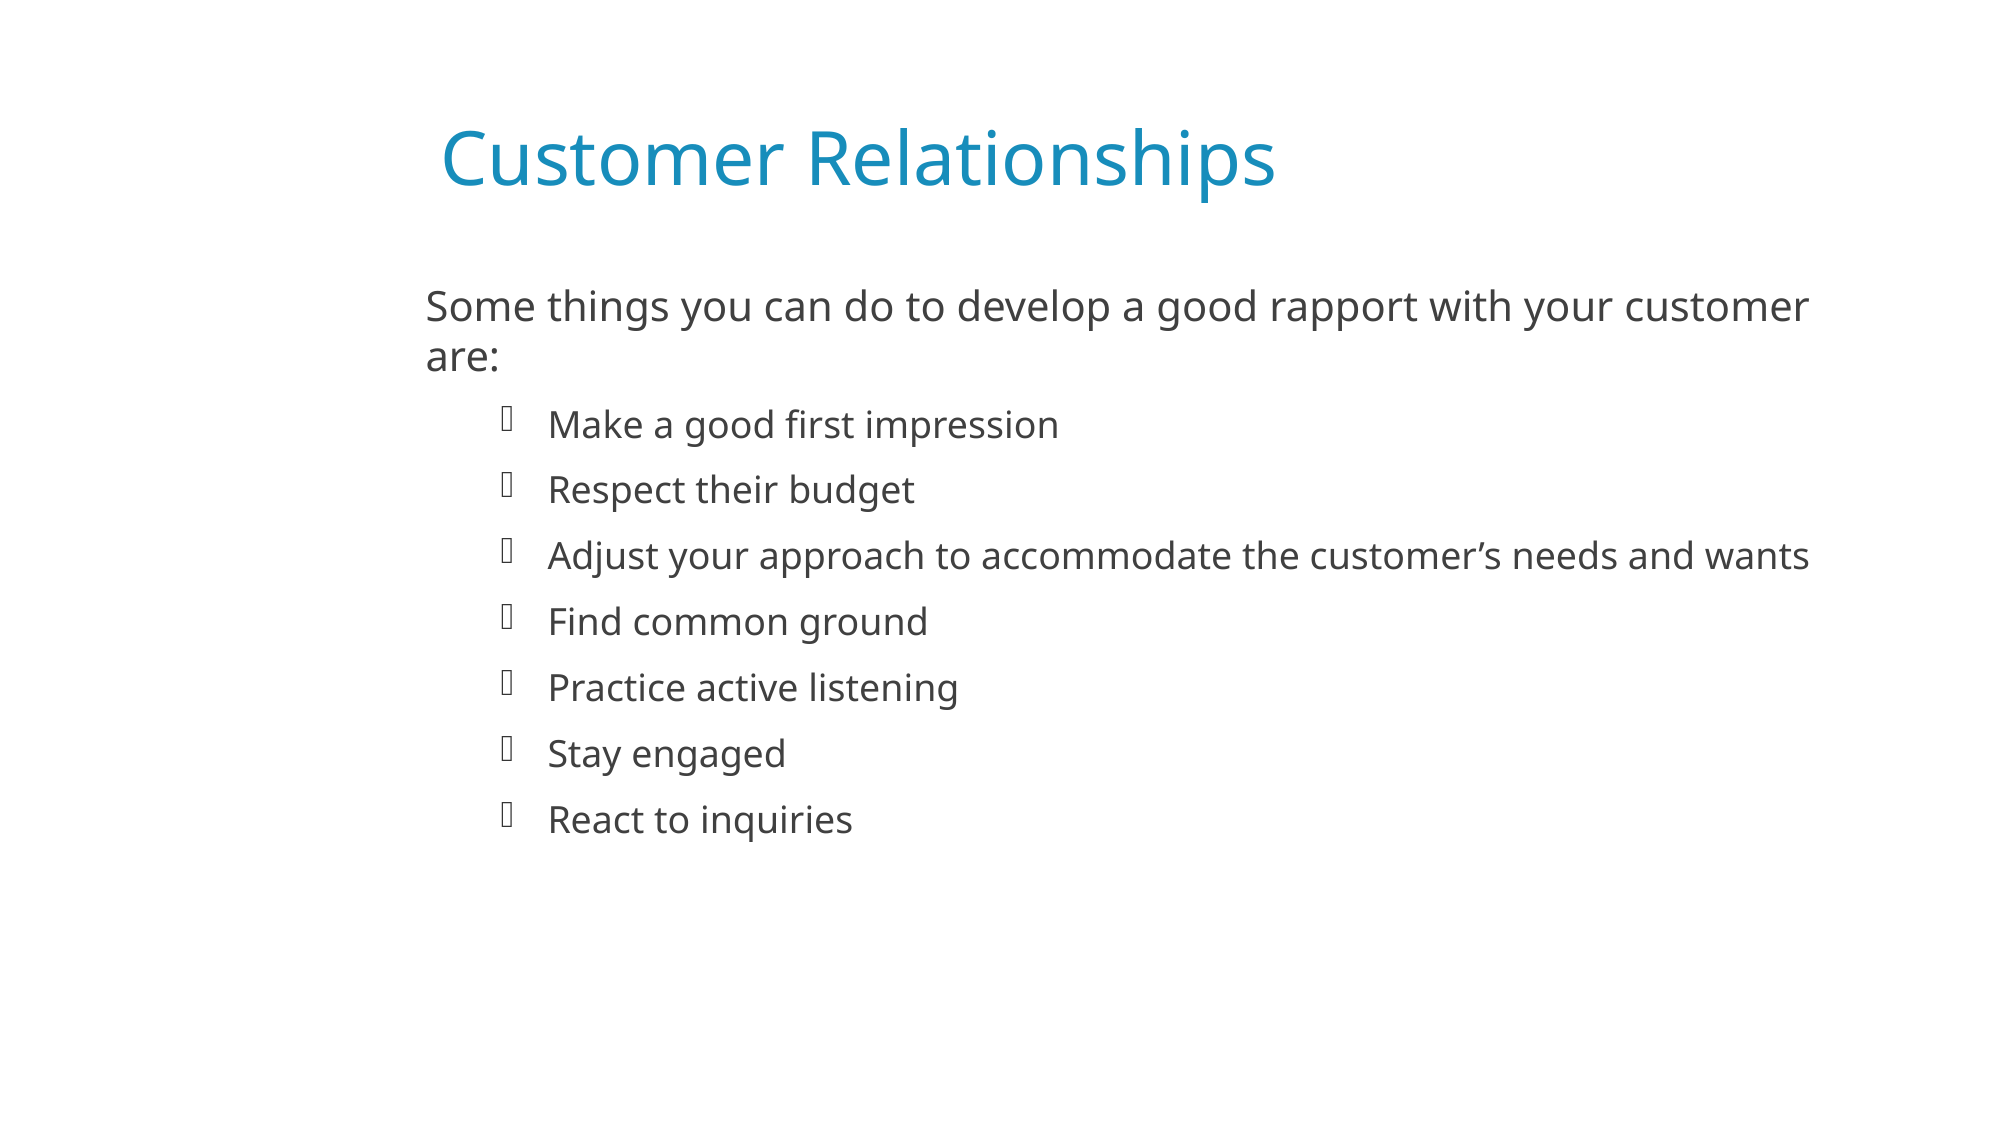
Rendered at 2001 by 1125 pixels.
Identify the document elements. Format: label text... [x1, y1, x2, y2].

title Customer Relationships [425, 102, 1888, 313]
list Some things you can do to develop a good rapport with your customer are: Make a good first impression Respect their budget Adjust your approach to accommodate the customer’s needs and wants Find common ground Practice active listening Stay engaged React to inquiries [410, 272, 1874, 996]
